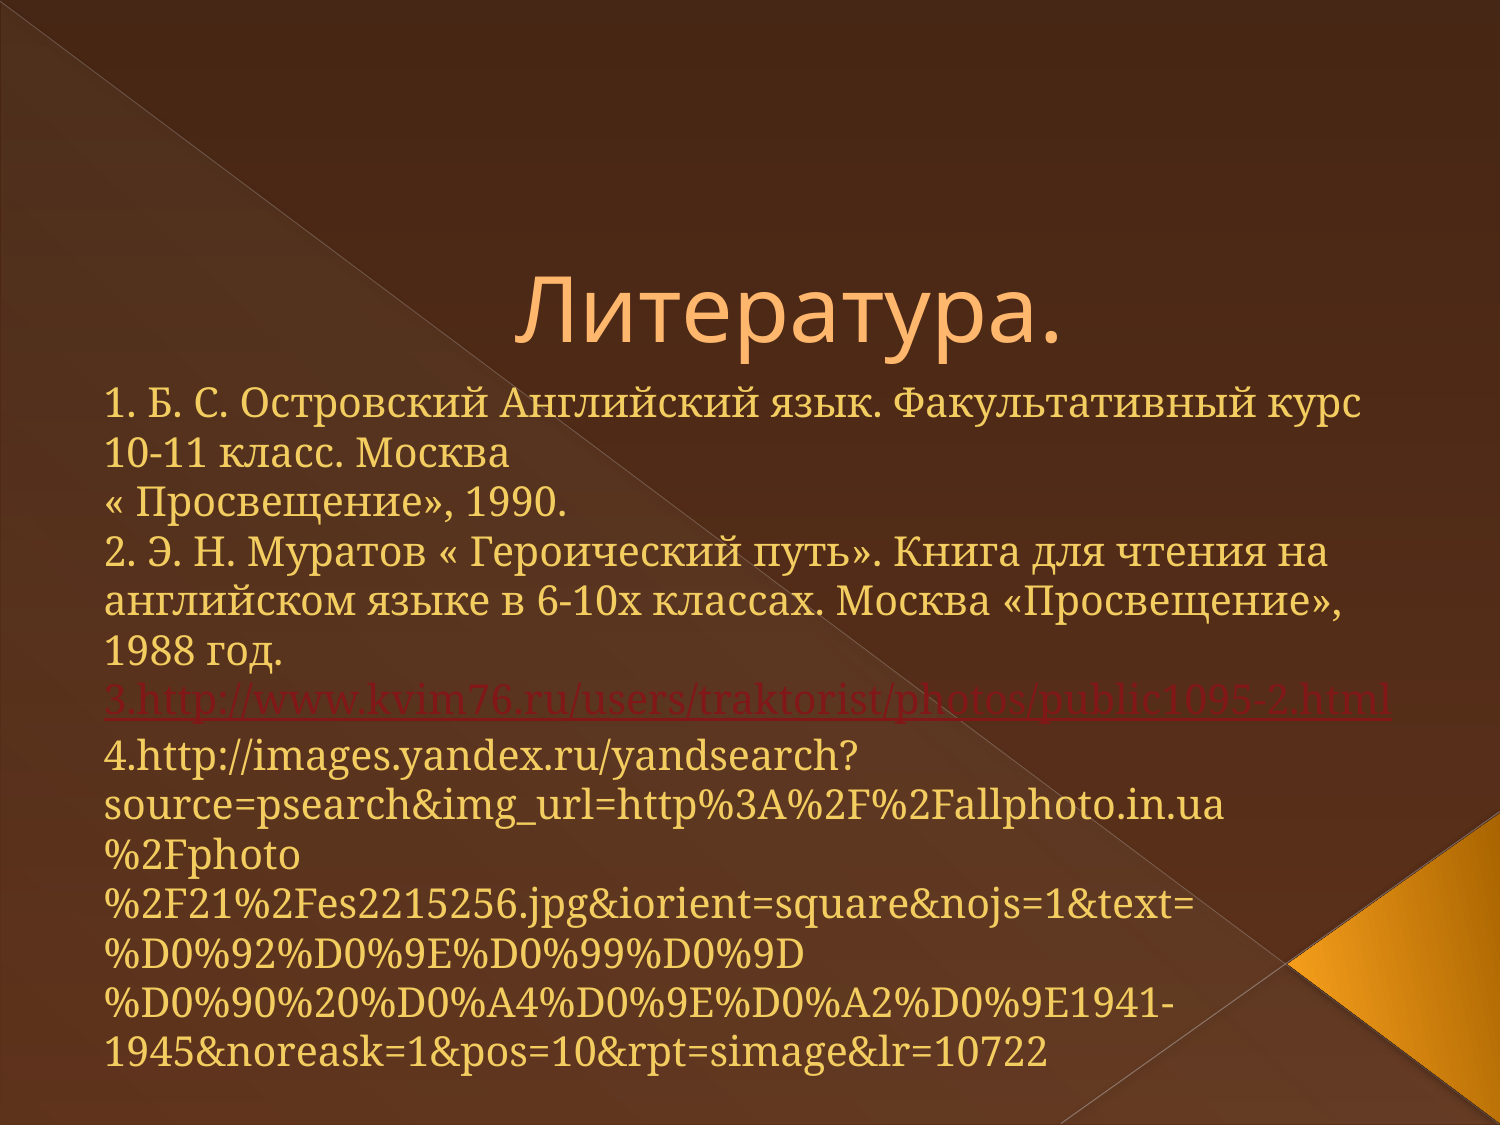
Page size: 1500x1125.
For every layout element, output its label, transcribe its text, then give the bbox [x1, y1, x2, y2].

title Литература. [88, 127, 1412, 369]
subtitle 1. Б. С. Островский Английский язык. Факультативный курс 10-11 класс. Москва « Просвещение», 1990. 2. Э. Н. Муратов « Героический путь». Книга для чтения на английском языке в 6-10х классах. Москва «Просвещение», 1988 год. 3.http://www.kvim76.ru/users/traktorist/photos/public1095-2.html 4.http://images.yandex.ru/yandsearch?source=psearch&img_url=http%3A%2F%2Fallphoto.in.ua%2Fphoto%2F21%2Fes2215256.jpg&iorient=square&nojs=1&text=%D0%92%D0%9E%D0%99%D0%9D%D0%90%20%D0%A4%D0%9E%D0%A2%D0%9E1941-1945&noreask=1&pos=10&rpt=simage&lr=10722 [88, 369, 1412, 1125]
